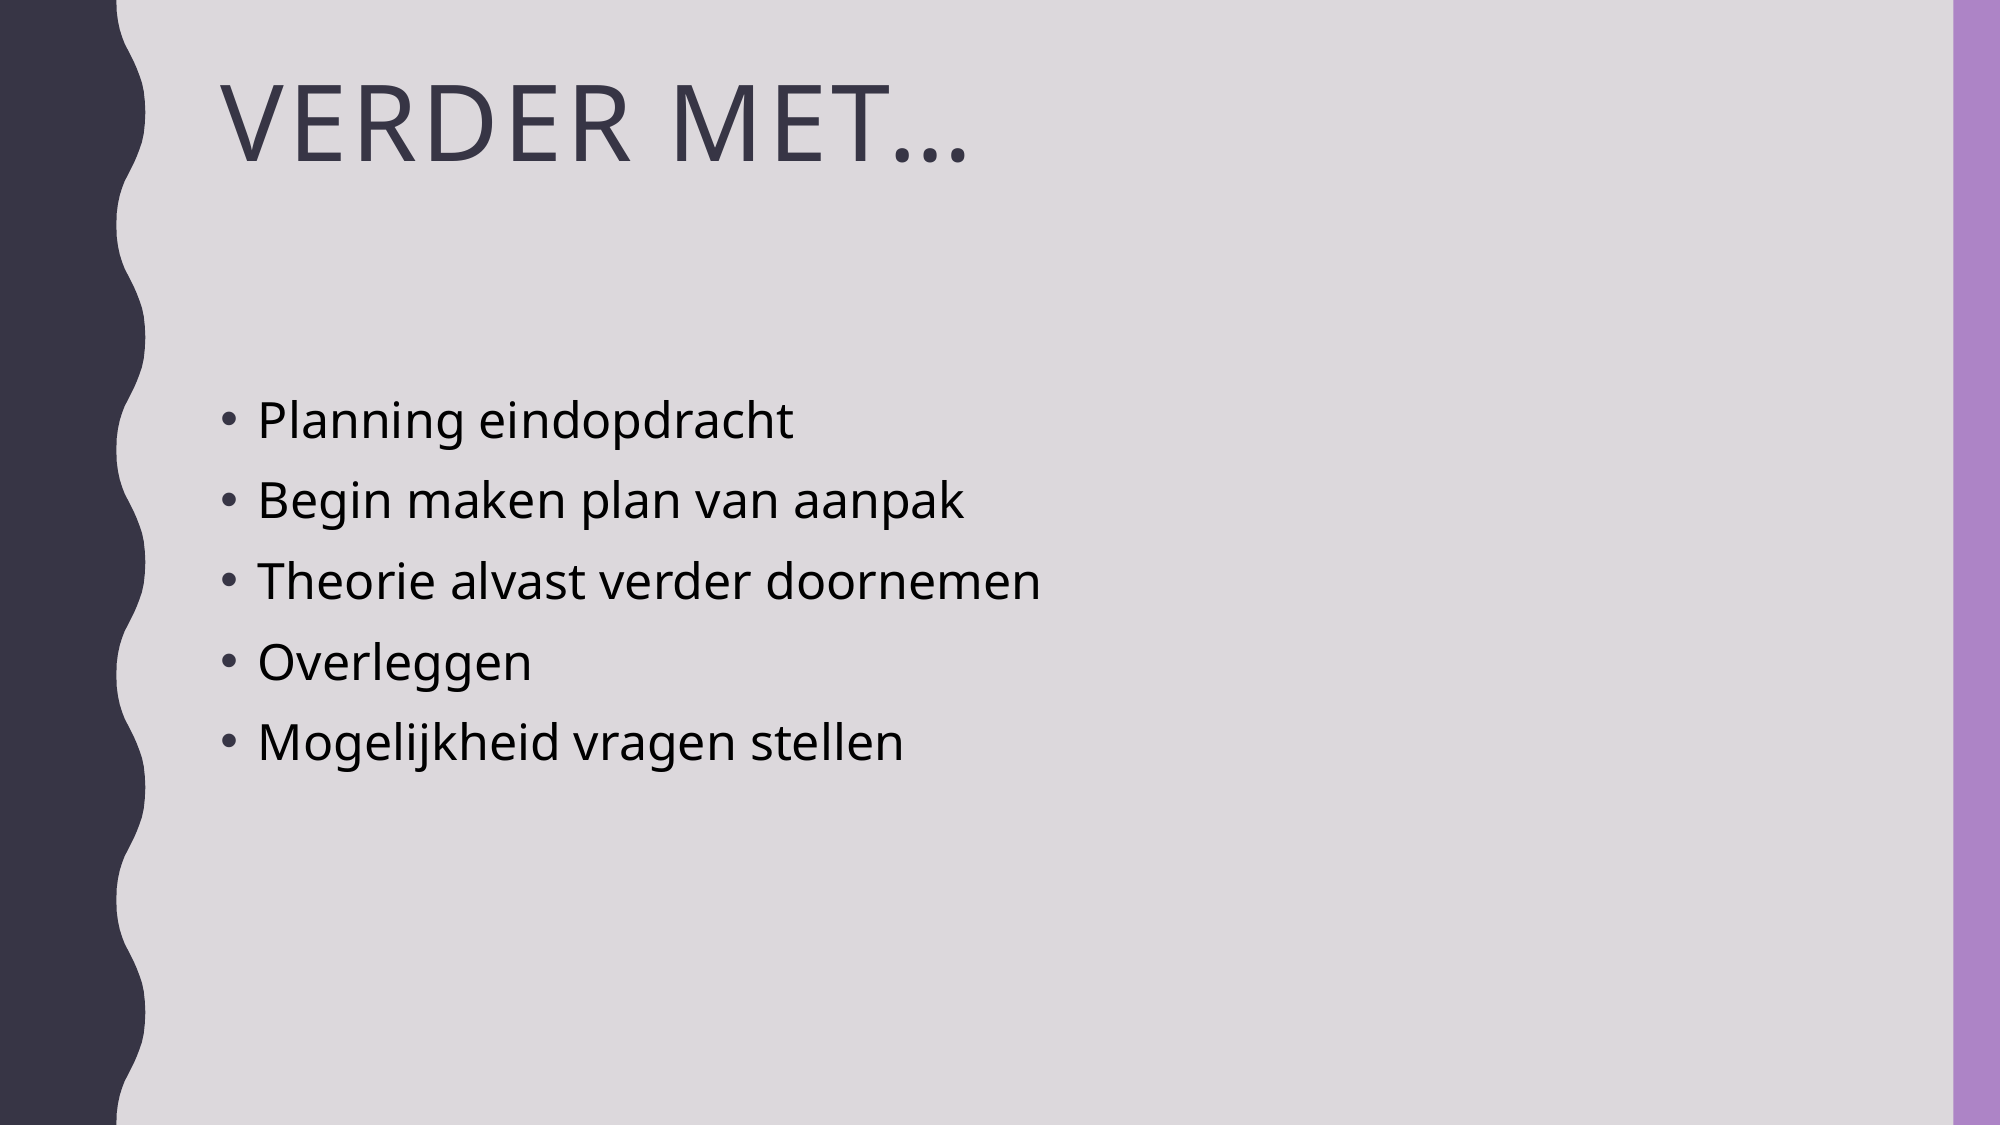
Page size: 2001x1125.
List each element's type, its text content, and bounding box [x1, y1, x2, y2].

title Verder met… [205, 62, 1875, 308]
list Planning eindopdracht Begin maken plan van aanpak Theorie alvast verder doornemen Overleggen Mogelijkheid vragen stellen [205, 375, 1875, 965]
